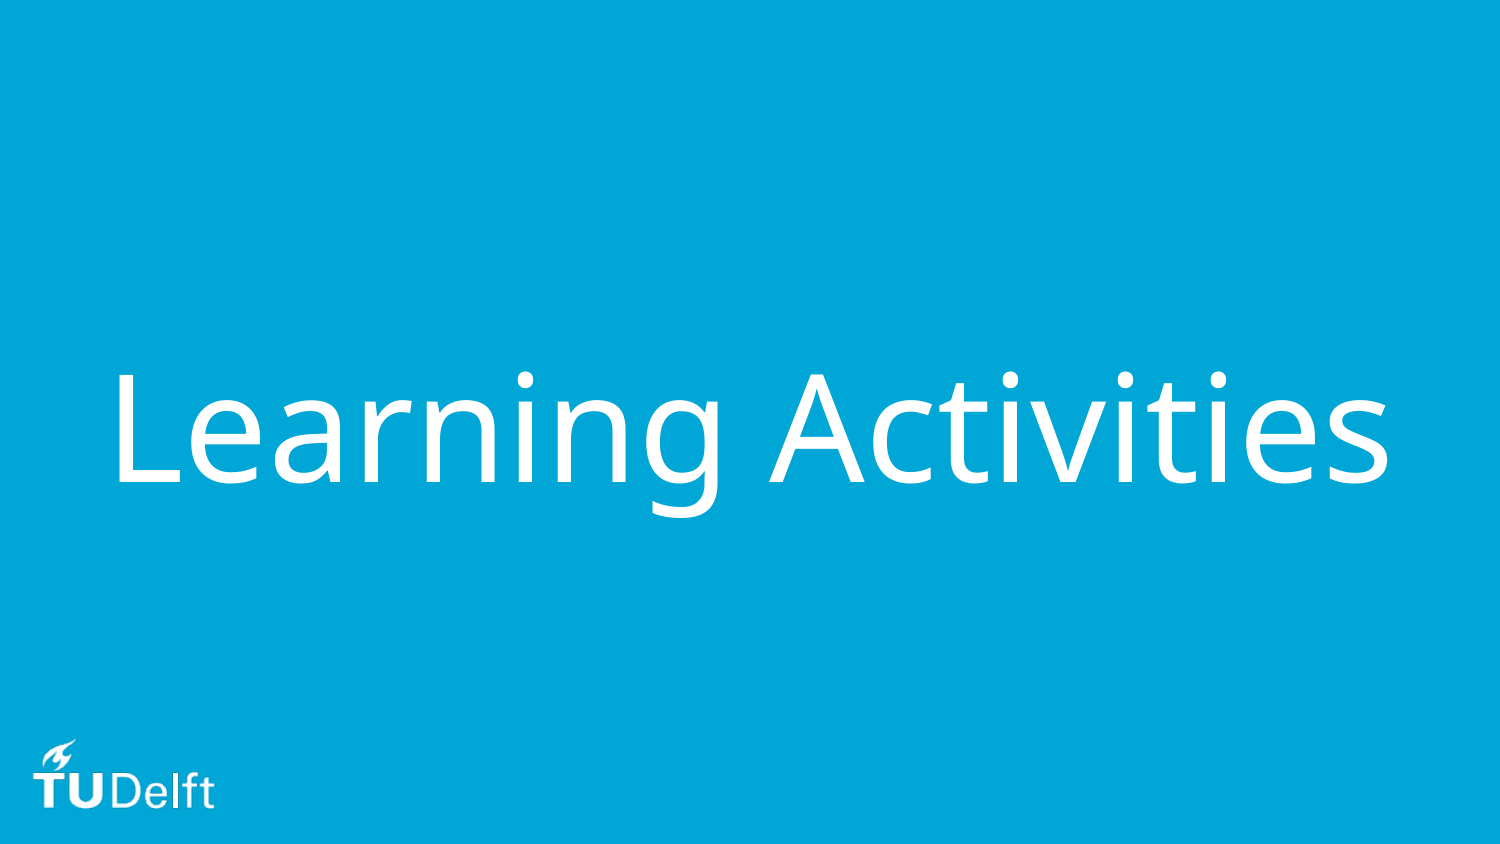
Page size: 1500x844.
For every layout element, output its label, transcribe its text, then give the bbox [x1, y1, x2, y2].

title Learning Activities [0, 239, 1500, 606]
